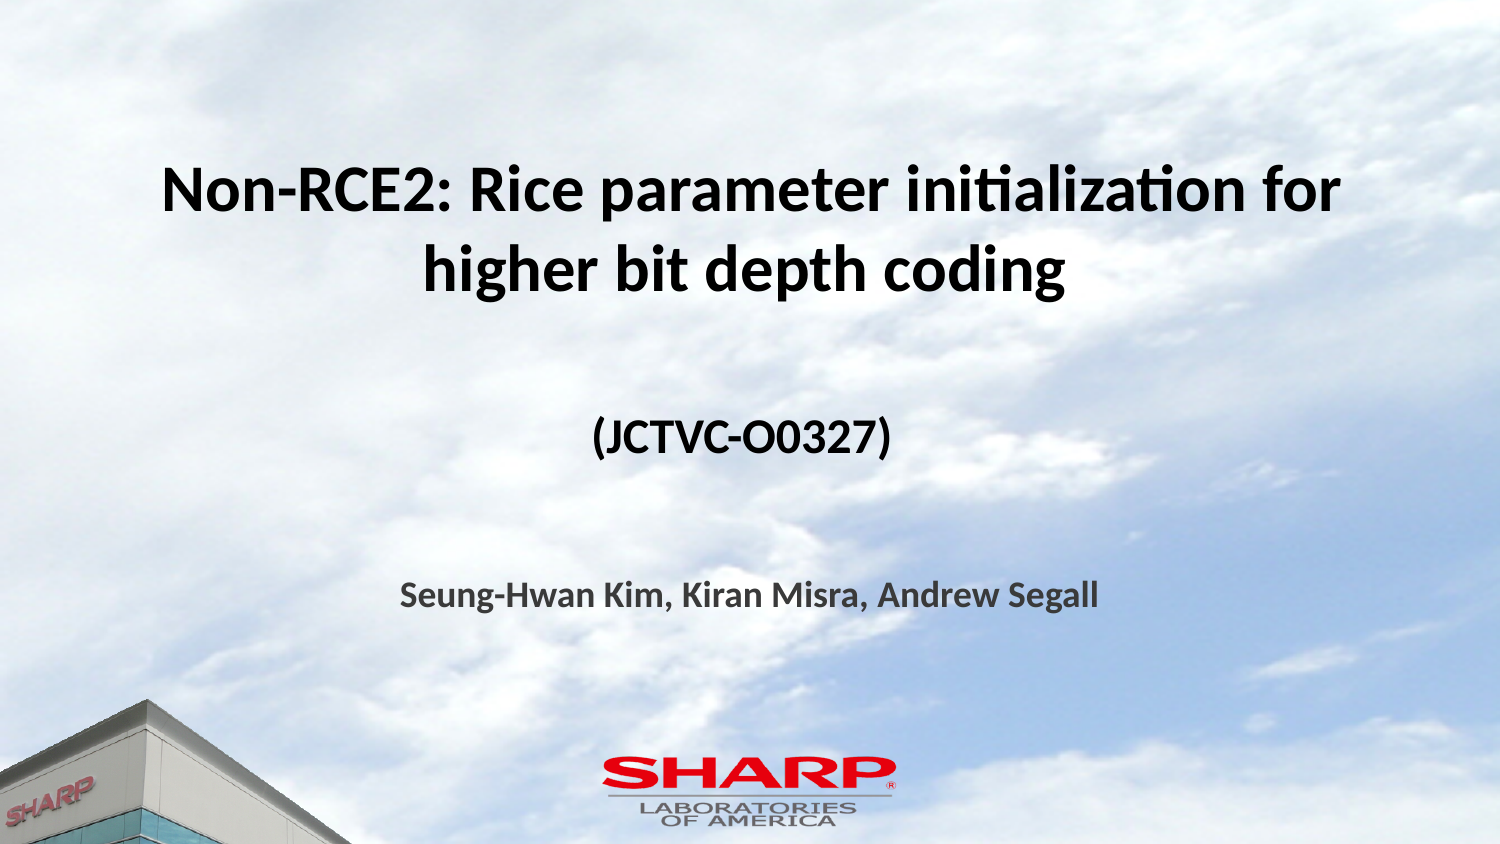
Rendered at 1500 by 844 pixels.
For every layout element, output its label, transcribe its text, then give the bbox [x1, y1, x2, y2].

picture [0, 0, 1500, 844]
title Non-RCE2: Rice parameter initialization for higher bit depth coding [74, 134, 1431, 316]
subtitle Seung-Hwan Kim, Kiran Misra, Andrew Segall [311, 562, 1188, 739]
list (JCTVC-O0327) [62, 396, 1422, 550]
